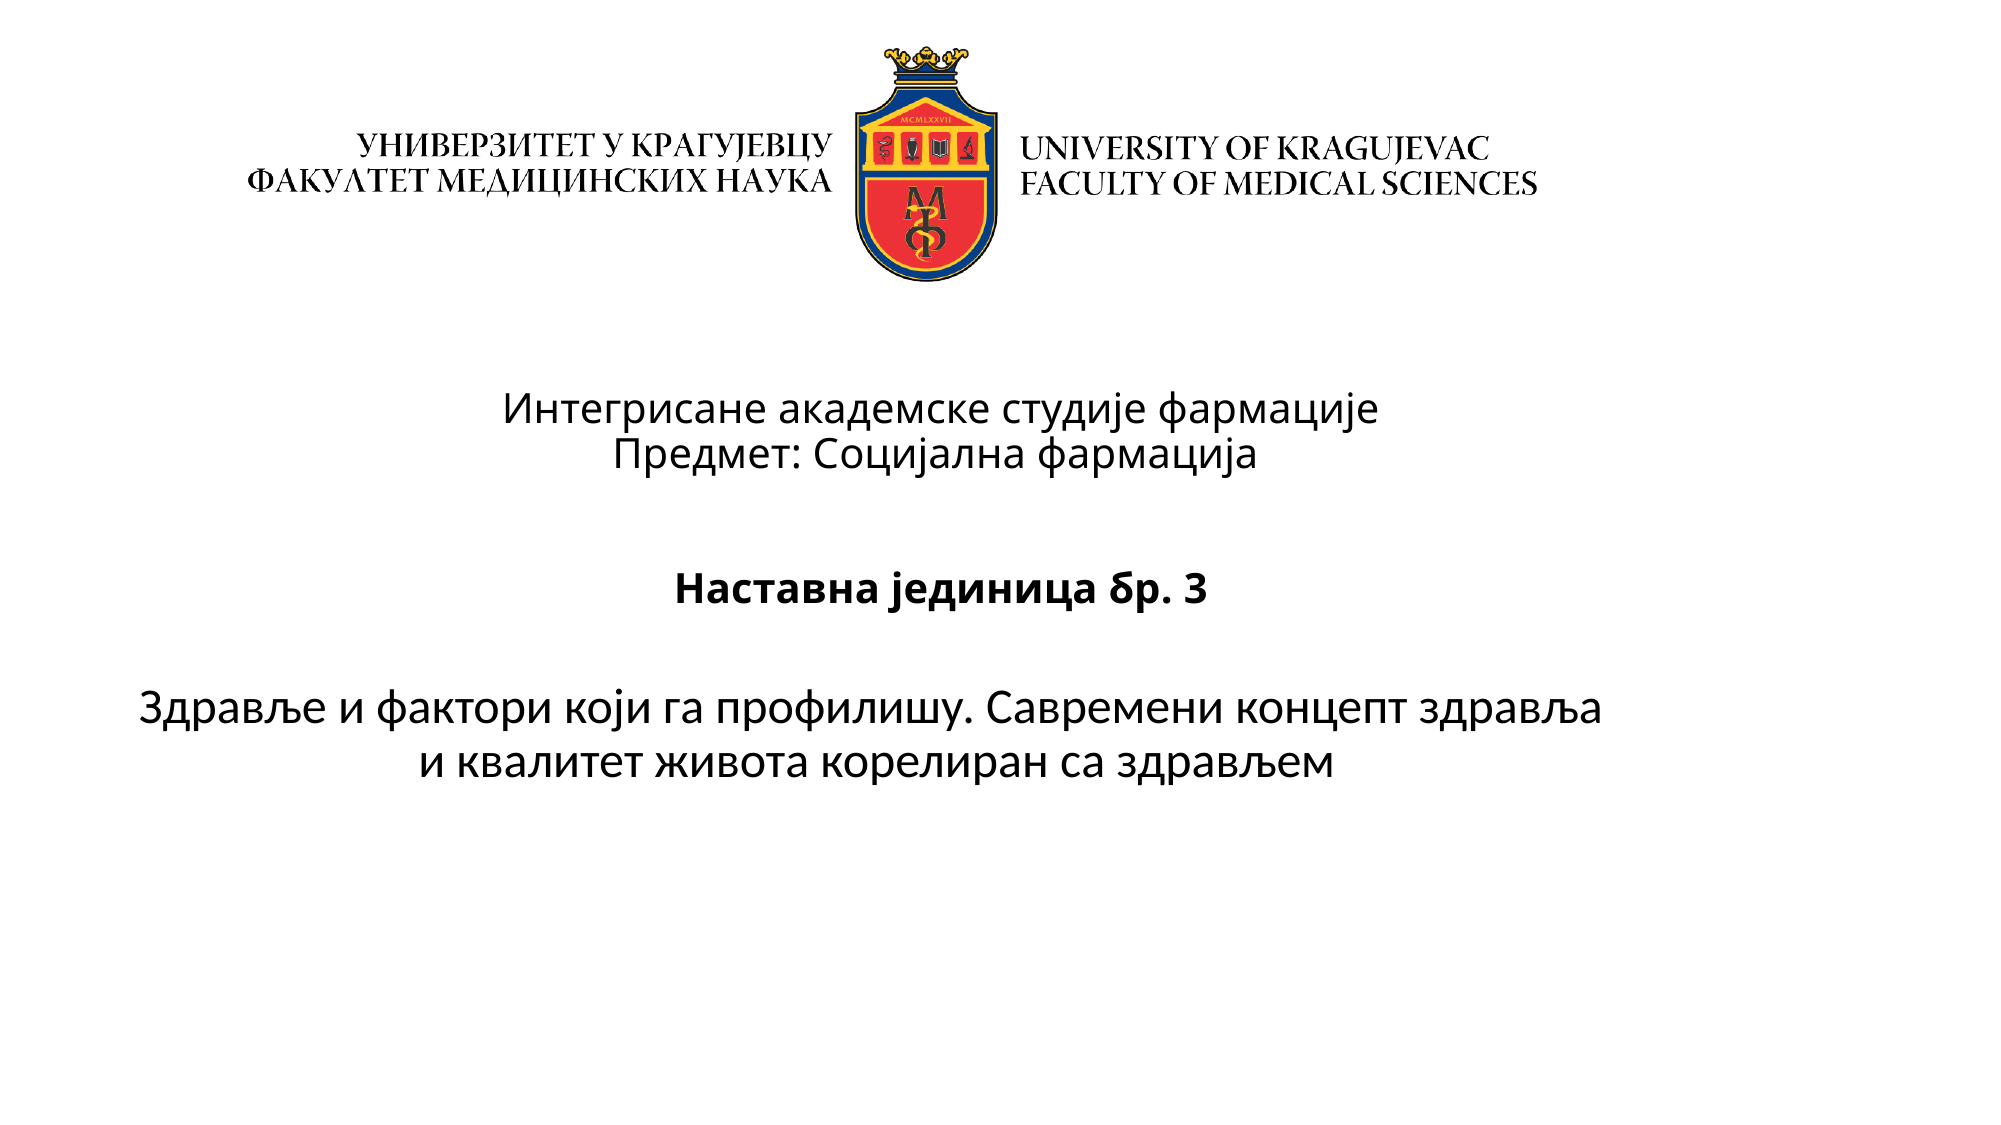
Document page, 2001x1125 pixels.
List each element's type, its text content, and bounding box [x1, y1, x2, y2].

subtitle Здравље и фактори који га профилишу. Савремени концепт здравља и квалитет живота корелиран са здрављем [121, 673, 1622, 945]
picture [247, 45, 1537, 282]
title Интегрисане академске студије фармације Предмет: Социјална фармација Наставна јединица бр. 3 [190, 228, 1691, 621]
